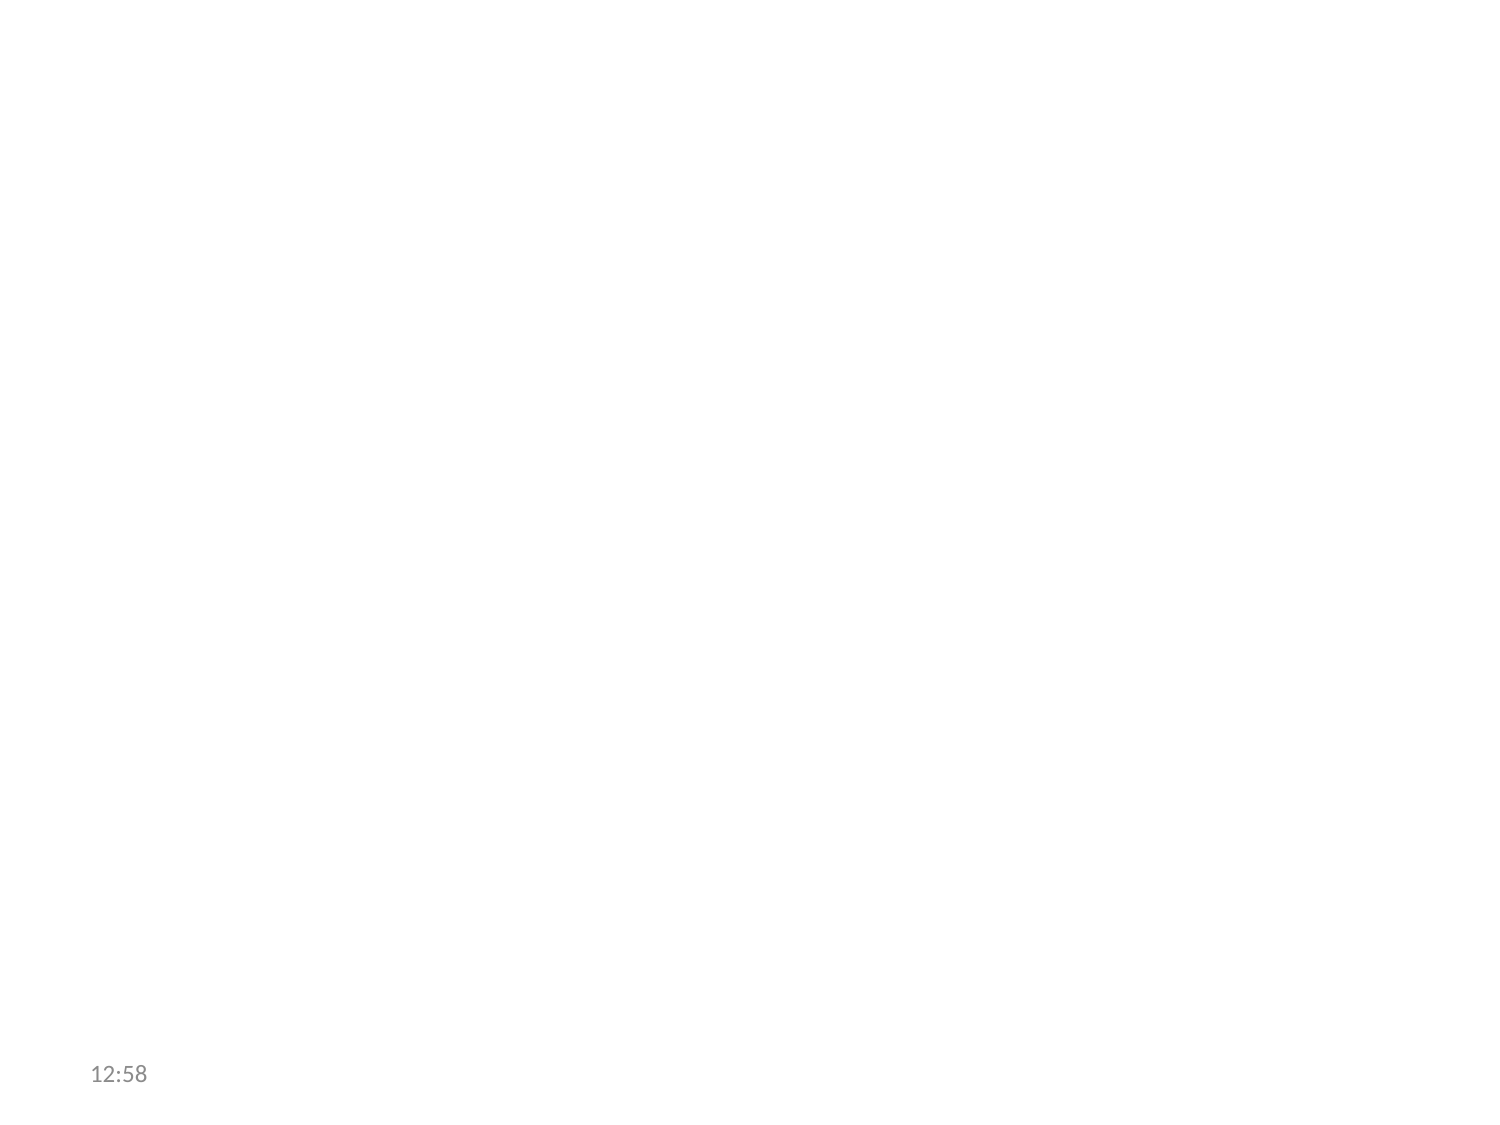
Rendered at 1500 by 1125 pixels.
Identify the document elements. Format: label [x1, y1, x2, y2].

slide_number [75, 1042, 425, 1103]
